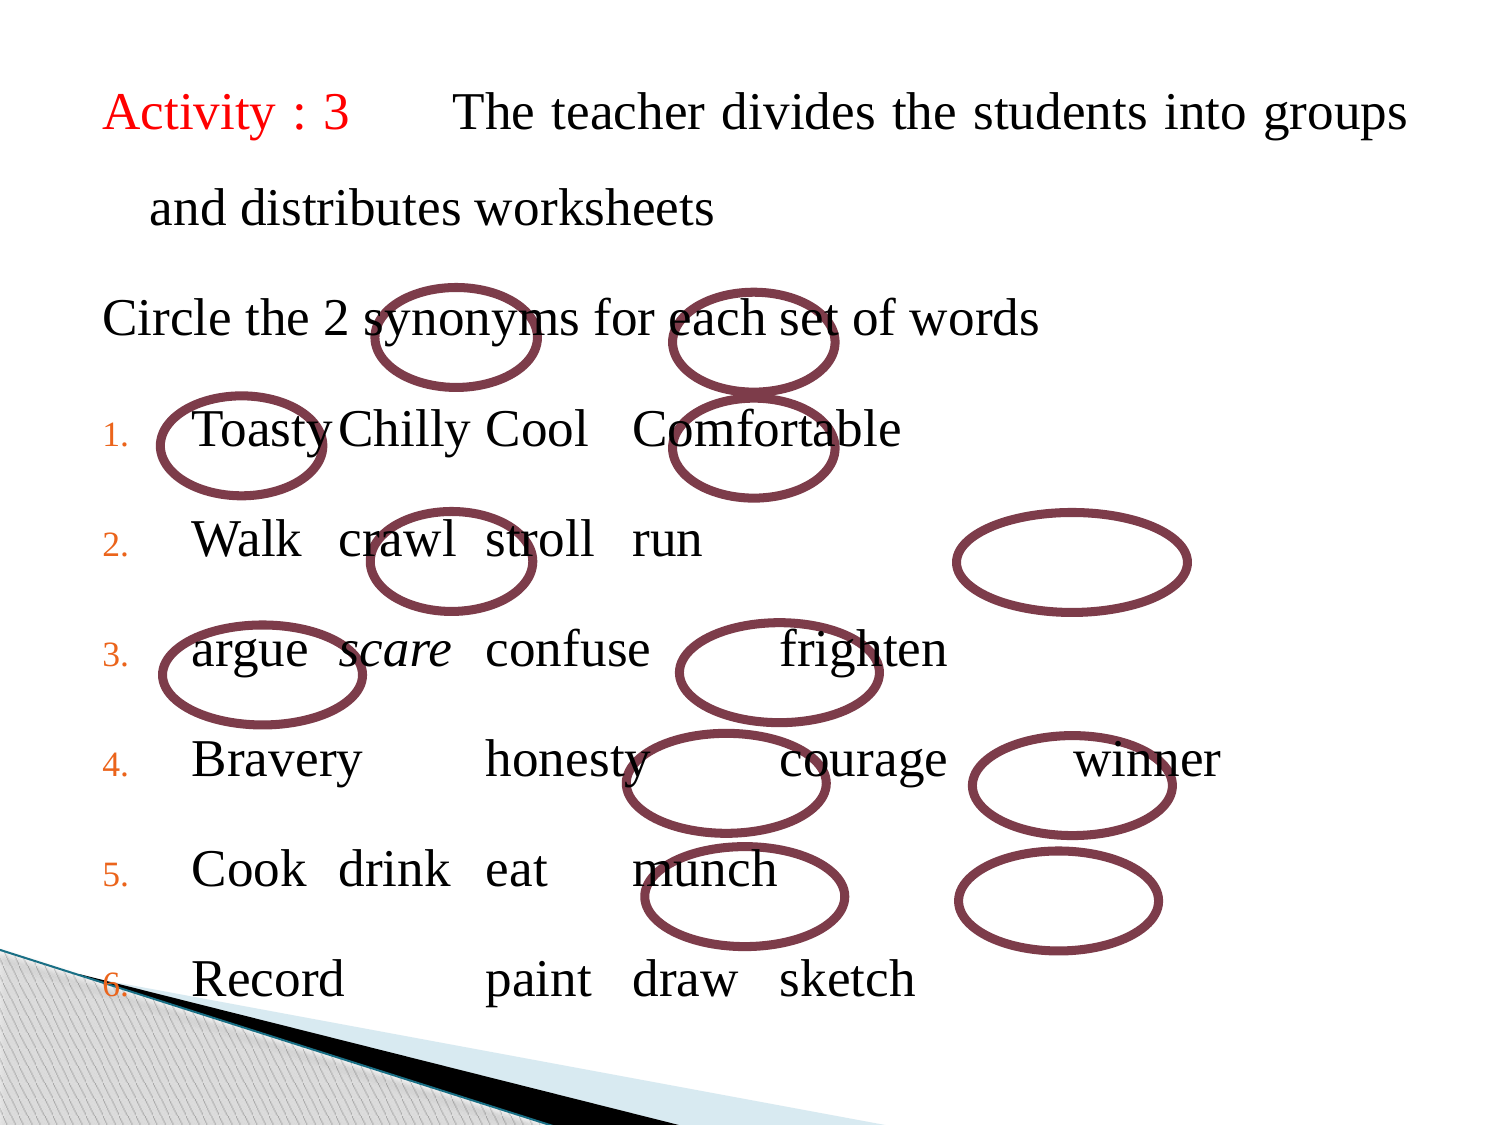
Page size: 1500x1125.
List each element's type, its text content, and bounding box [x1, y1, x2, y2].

list Activity : 3 The teacher divides the students into groups and distributes worksheets Circle the 2 synonyms for each set of words Toasty Chilly Cool Comfortable Walk crawl stroll run argue scare confuse frighten Bravery honesty courage winner Cook drink eat munch Record paint draw sketch [87, 37, 1425, 1025]
